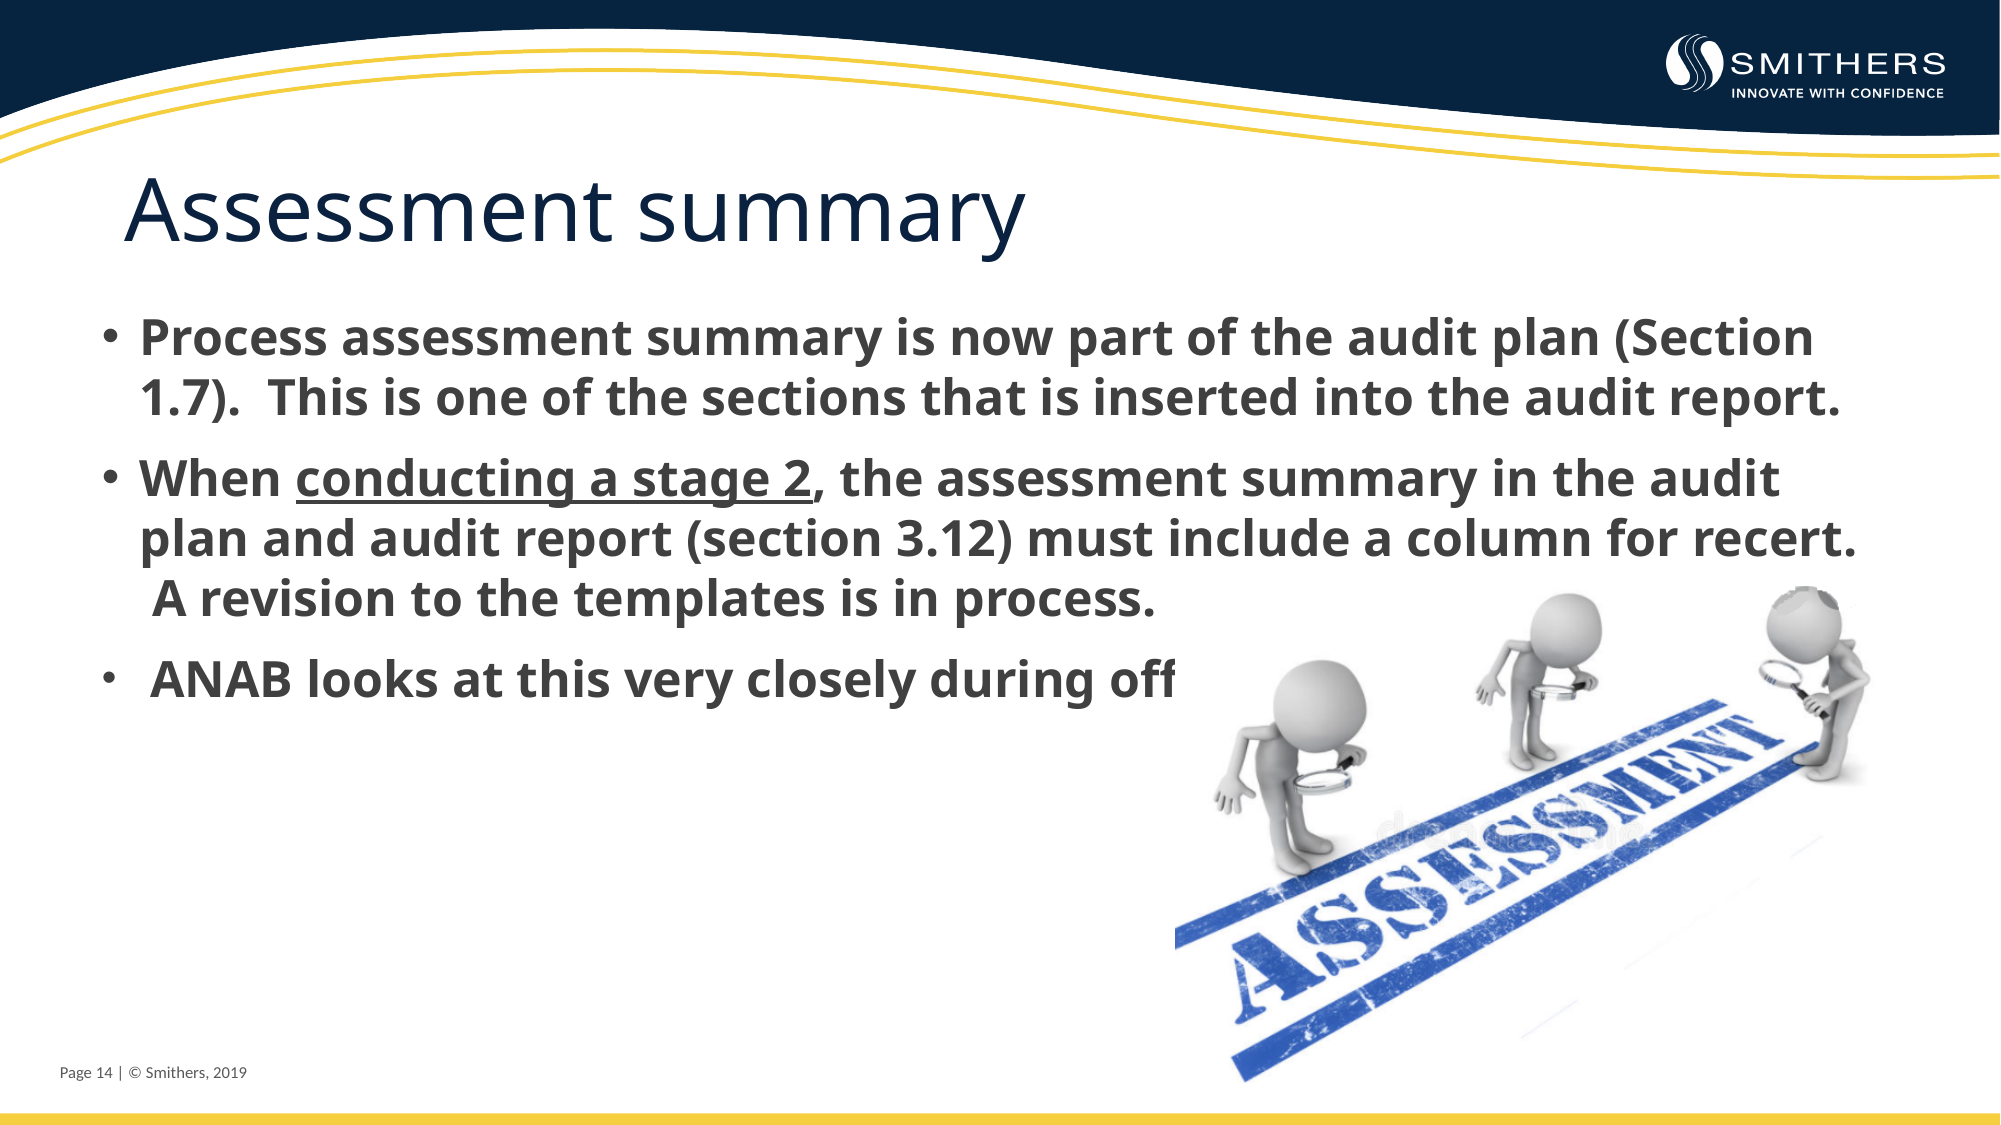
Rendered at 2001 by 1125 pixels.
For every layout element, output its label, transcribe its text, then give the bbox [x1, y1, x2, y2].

picture [1175, 586, 1875, 1083]
title Assessment summary [101, 120, 1863, 306]
picture [0, 0, 2000, 194]
list Process assessment summary is now part of the audit plan (Section 1.7). This is one of the sections that is inserted into the audit report. When conducting a stage 2, the assessment summary in the audit plan and audit report (section 3.12) must include a column for recert. A revision to the templates is in process. ANAB looks at this very closely during office audit. [101, 306, 1863, 1042]
slide_number Page 14 | © Smithers, 2019 [59, 1029, 371, 1083]
